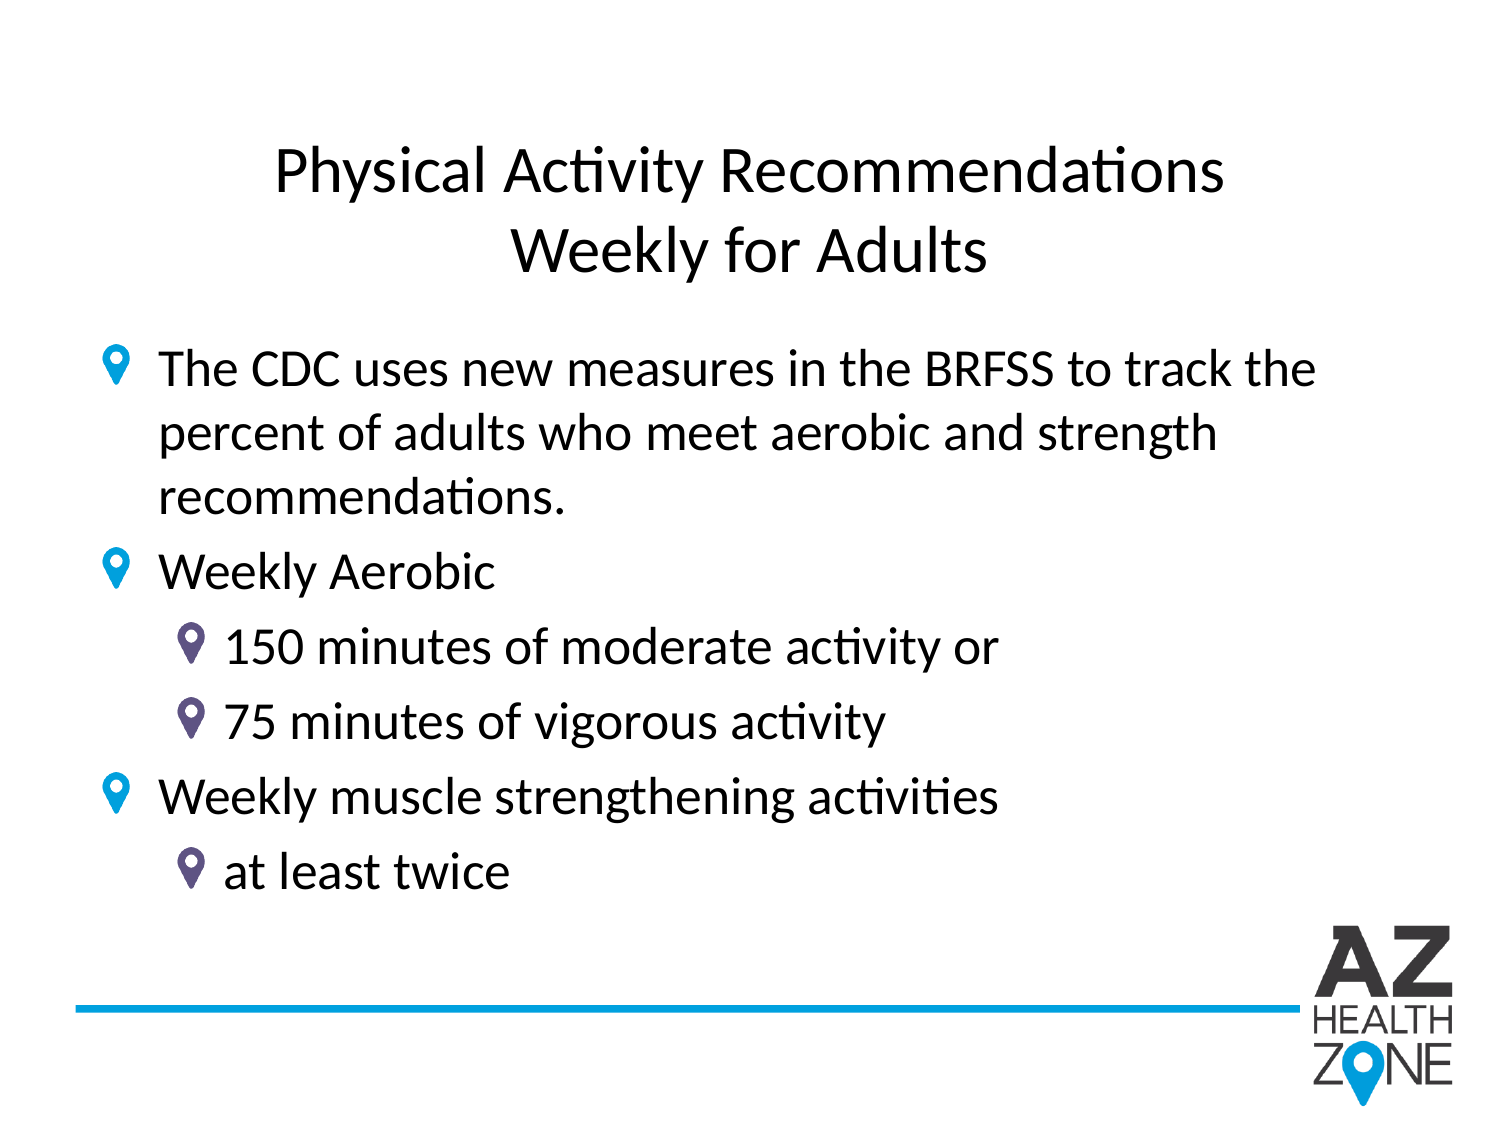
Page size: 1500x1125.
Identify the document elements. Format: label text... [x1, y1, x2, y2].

picture [102, 566, 114, 589]
picture [102, 791, 114, 814]
picture [119, 568, 130, 589]
picture [119, 793, 130, 814]
picture [119, 364, 130, 385]
picture [102, 547, 111, 557]
picture [1354, 1053, 1372, 1072]
picture [111, 780, 122, 792]
picture [1312, 924, 1453, 1107]
picture [177, 697, 205, 739]
picture [102, 772, 111, 782]
picture [111, 352, 122, 363]
picture [121, 344, 130, 352]
picture [102, 344, 111, 354]
picture [177, 622, 205, 664]
title Physical Activity Recommendations Weekly for Adults [75, 112, 1425, 300]
picture [177, 847, 205, 889]
picture [121, 547, 130, 555]
picture [102, 363, 114, 385]
picture [121, 772, 130, 780]
list The CDC uses new measures in the BRFSS to track the percent of adults who meet aerobic and strength recommendations. Weekly Aerobic 150 minutes of moderate activity or 75 minutes of vigorous activity Weekly muscle strengthening activities at least twice [87, 324, 1375, 913]
picture [111, 555, 122, 567]
